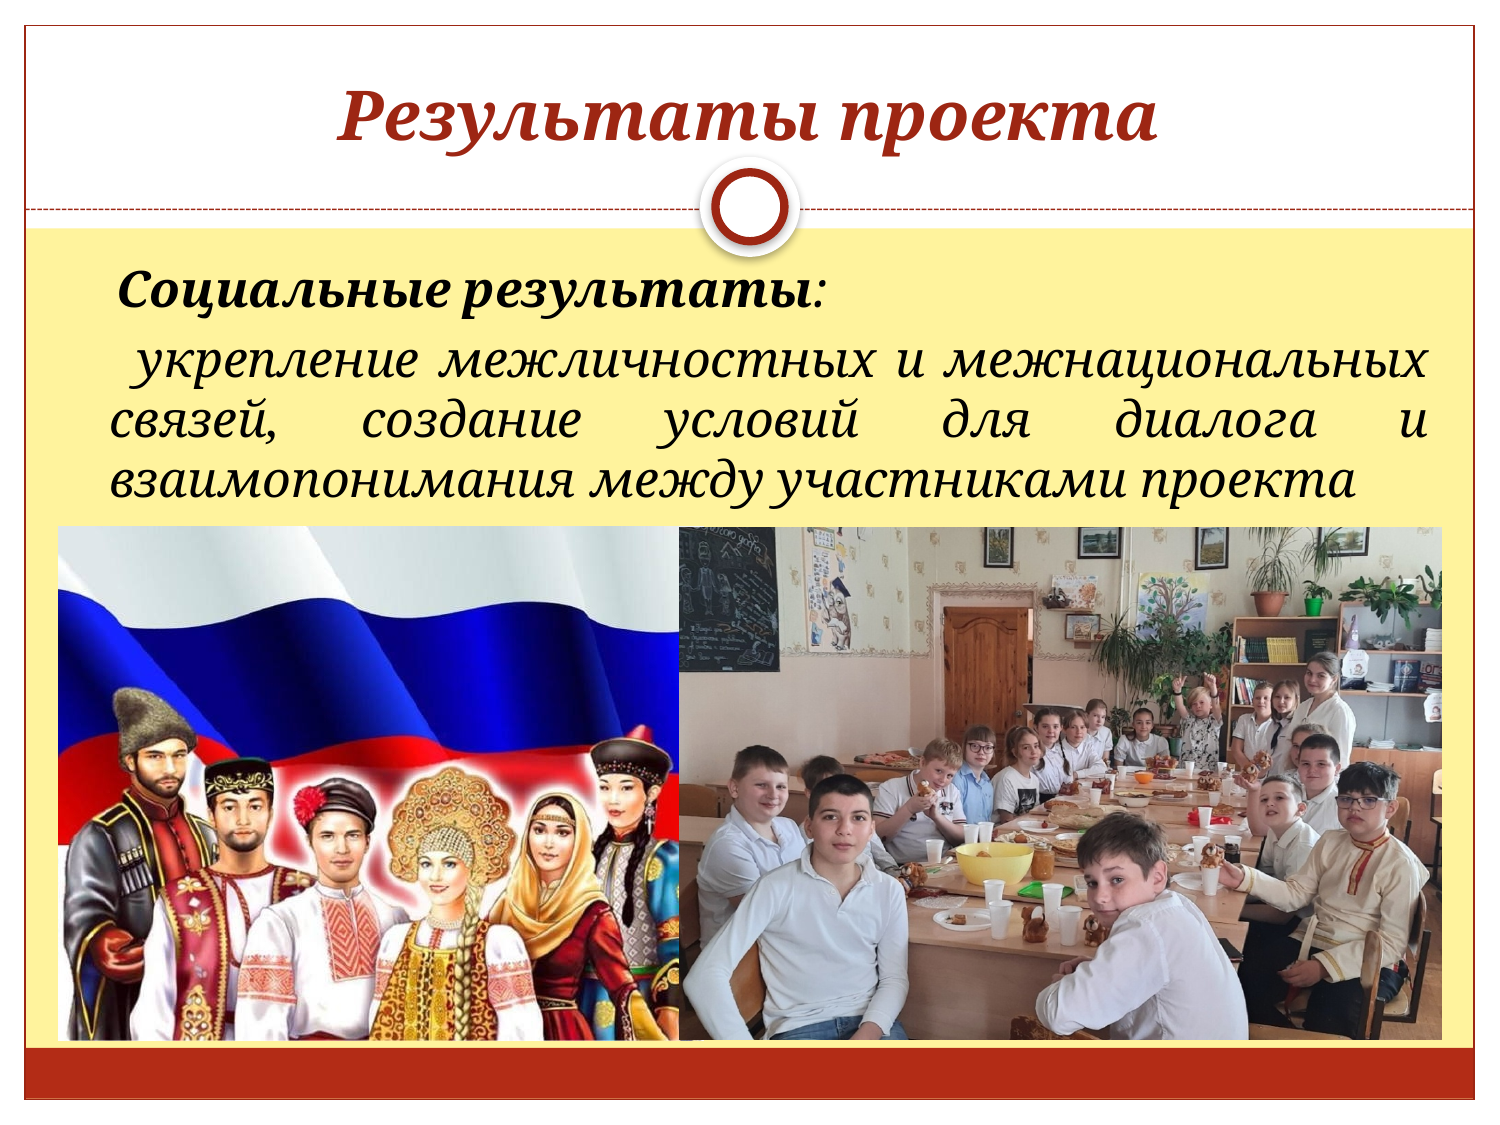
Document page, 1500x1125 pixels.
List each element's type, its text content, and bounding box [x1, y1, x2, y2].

picture [58, 525, 1442, 1041]
title Результаты проекта [49, 37, 1450, 162]
list Социальные результаты: укрепление межличностных и межнациональных связей, создание условий для диалога и взаимопонимания между участниками проекта [49, 250, 1445, 1001]
